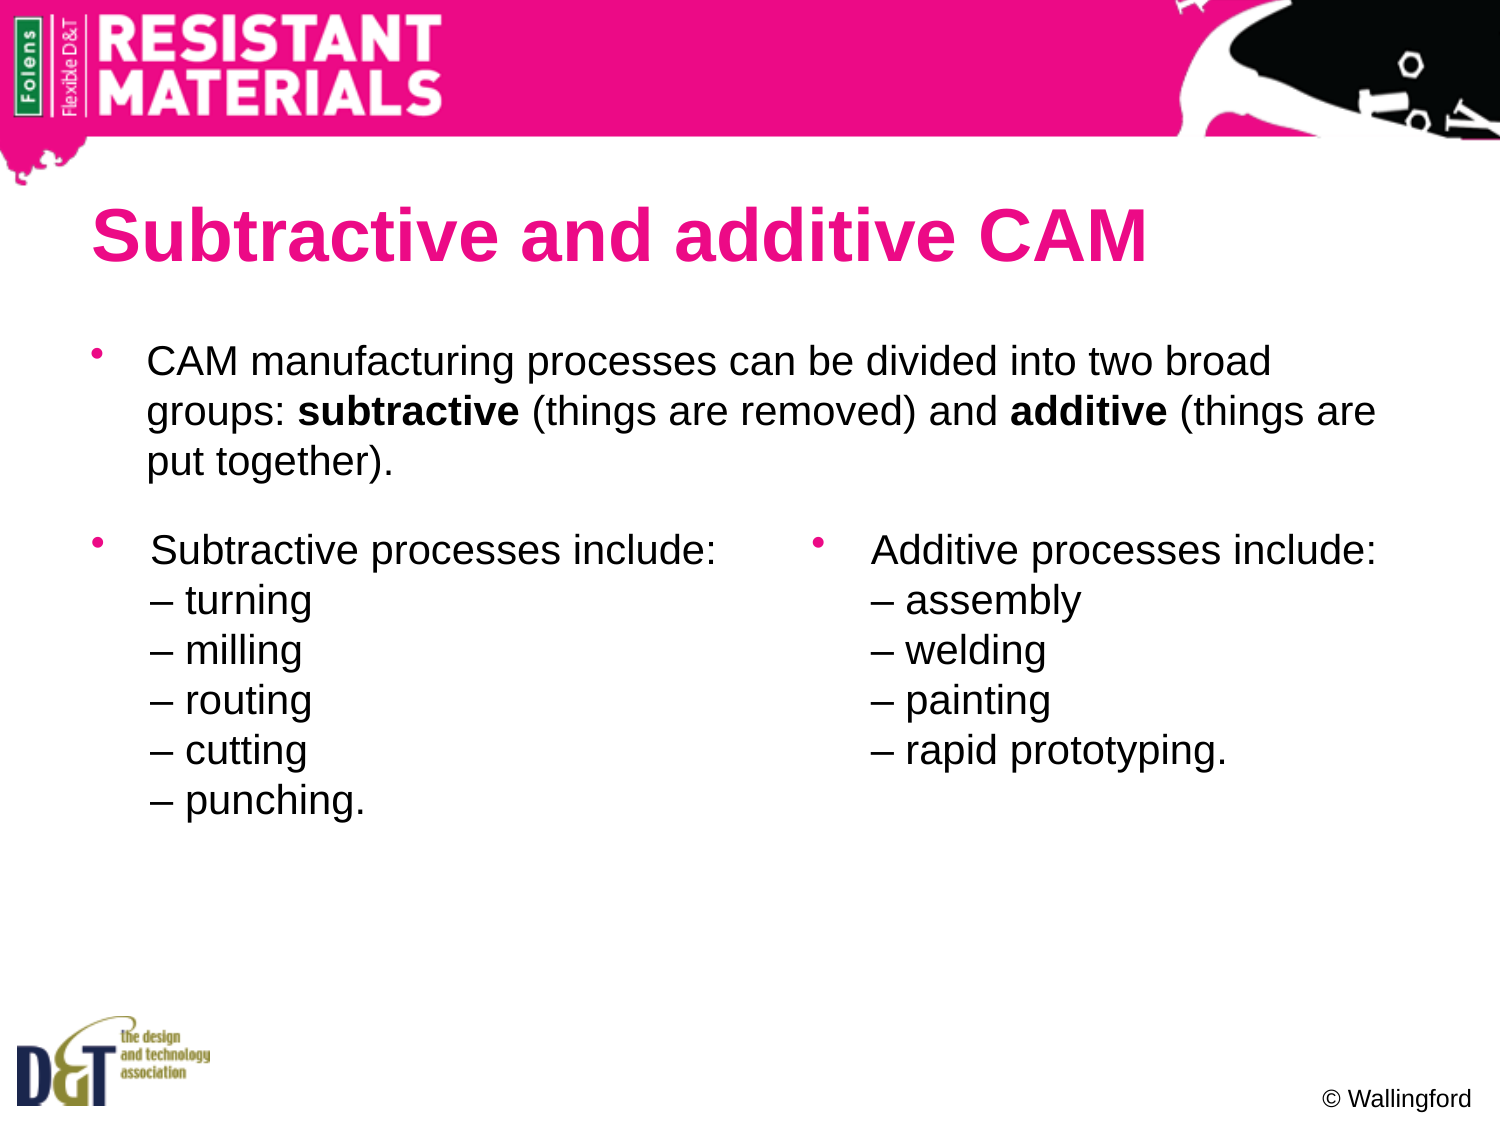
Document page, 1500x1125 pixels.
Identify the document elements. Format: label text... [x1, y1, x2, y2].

title Subtractive and additive CAM [76, 160, 1427, 301]
text_box © Wallingford [1257, 1074, 1495, 1125]
text_box Subtractive processes include: – turning – milling – routing – cutting – punching. [76, 515, 732, 926]
picture [0, 0, 1500, 1125]
text_box Additive processes include: – assembly – welding – painting – rapid prototyping. [796, 515, 1392, 781]
list CAM manufacturing processes can be divided into two broad groups: subtractive (things are removed) and additive (things are put together). [75, 326, 1425, 1005]
